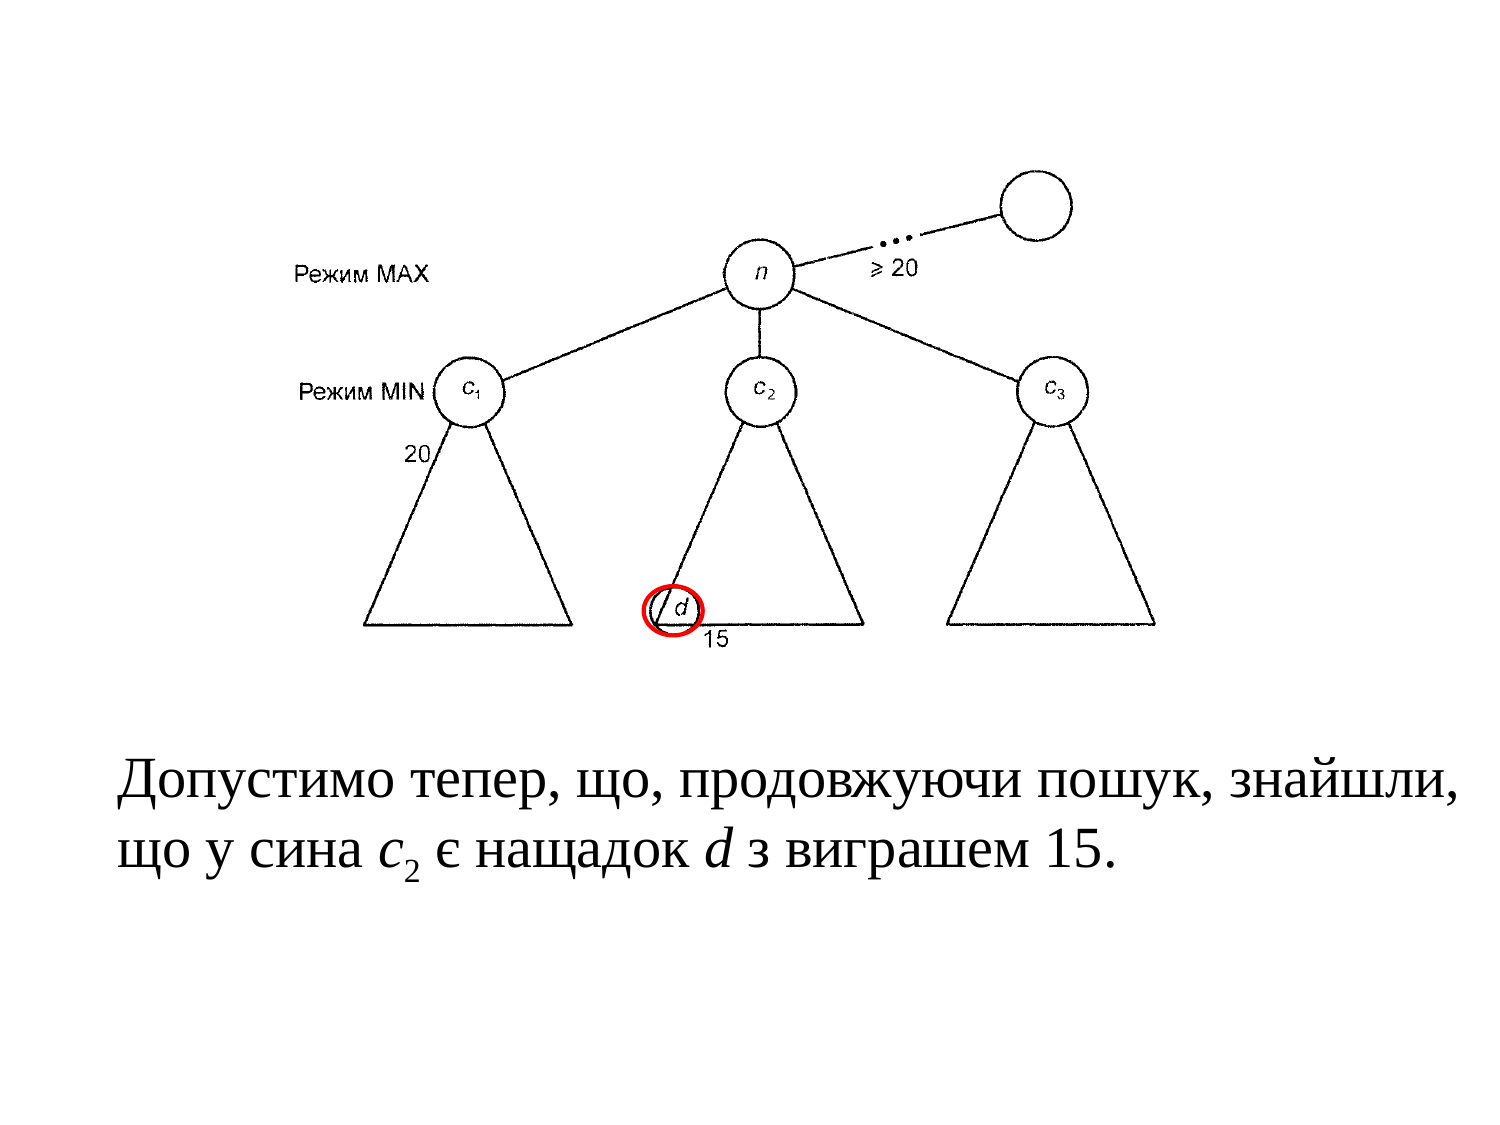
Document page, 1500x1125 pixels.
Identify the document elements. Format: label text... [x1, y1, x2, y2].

list Допустимо тепер, що, продовжуючи пошук, знайшли, що у сина с2 є нащадок d з виграшем 15. [0, 731, 1500, 1083]
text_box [264, 160, 1176, 654]
